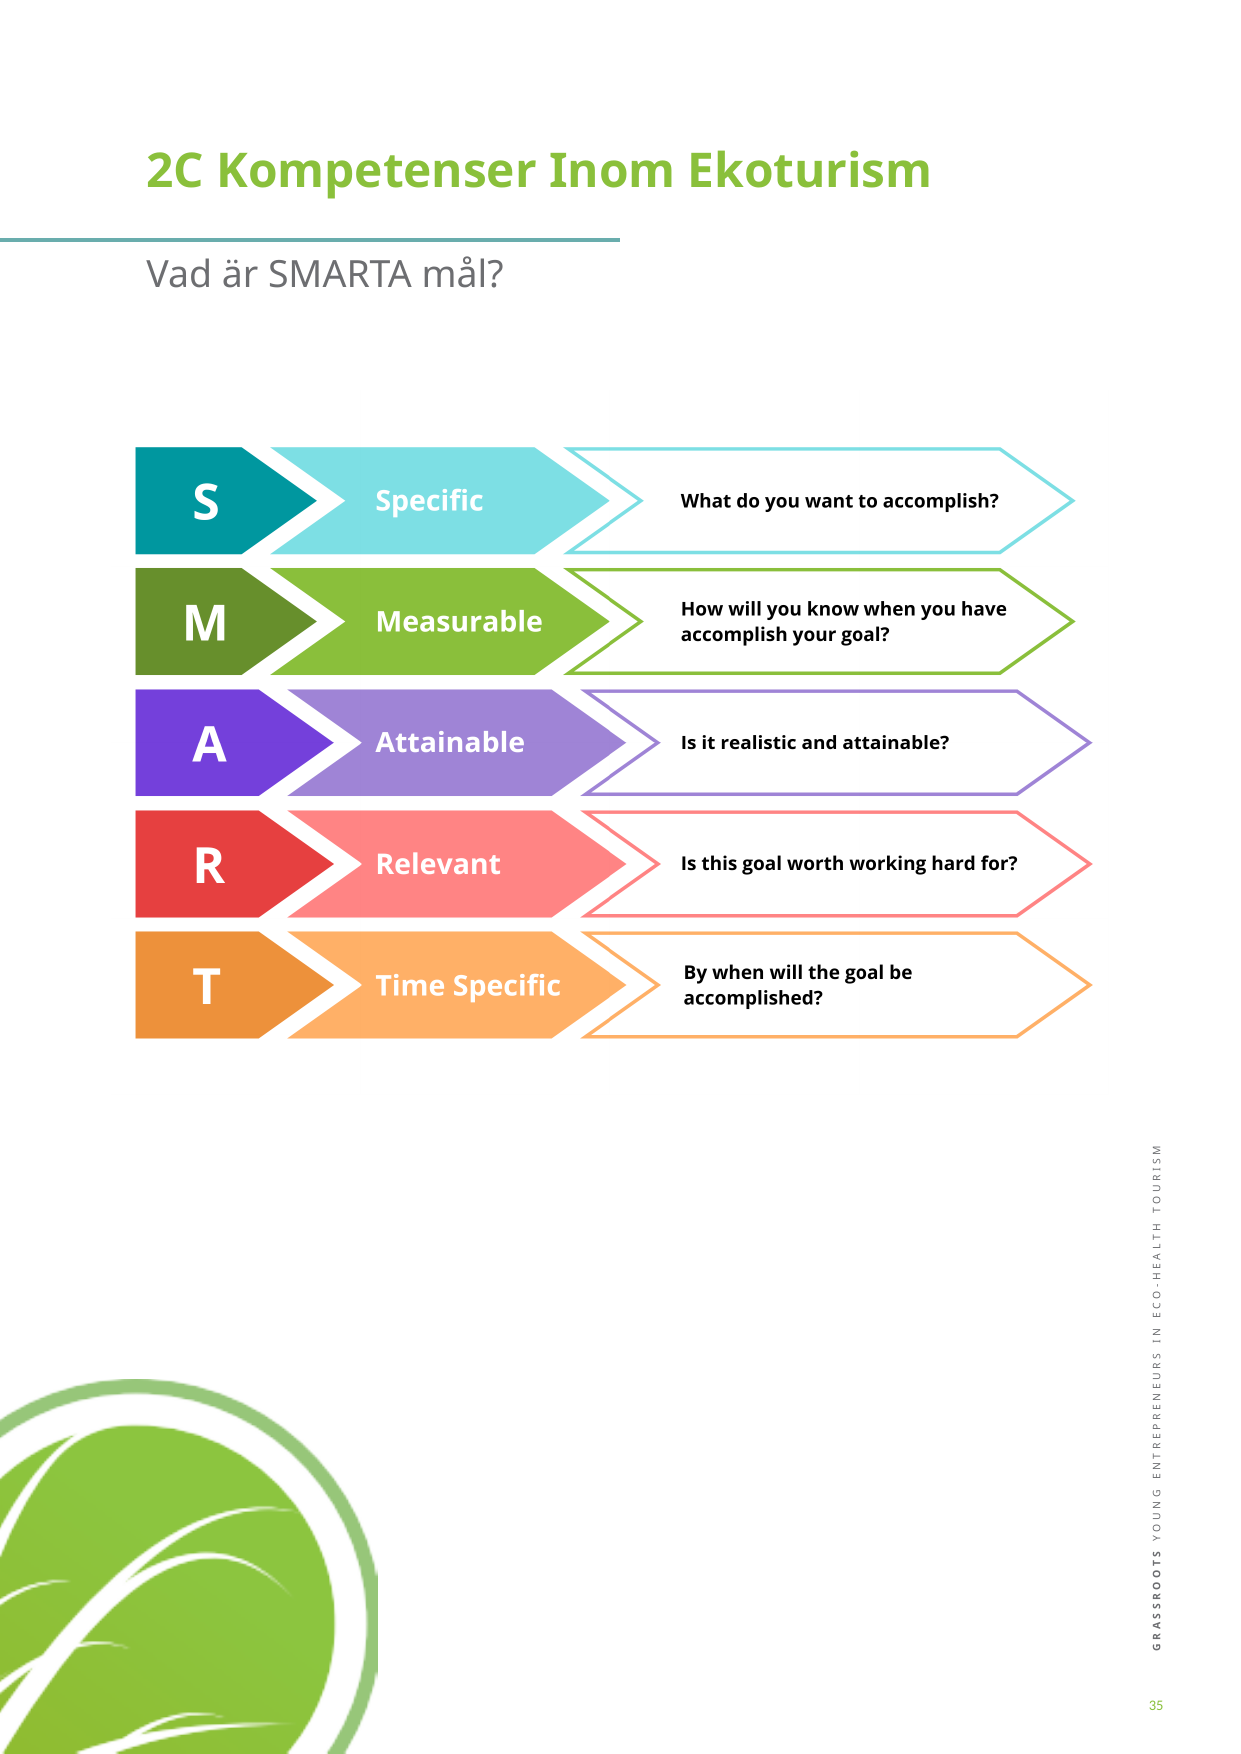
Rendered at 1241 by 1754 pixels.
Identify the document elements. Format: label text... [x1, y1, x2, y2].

picture [111, 390, 1109, 1095]
slide_number 35 [1125, 1666, 1187, 1743]
list 2C Kompetenser Inom Ekoturism [131, 132, 1109, 242]
list Vad är SMARTA mål? [131, 242, 1109, 371]
